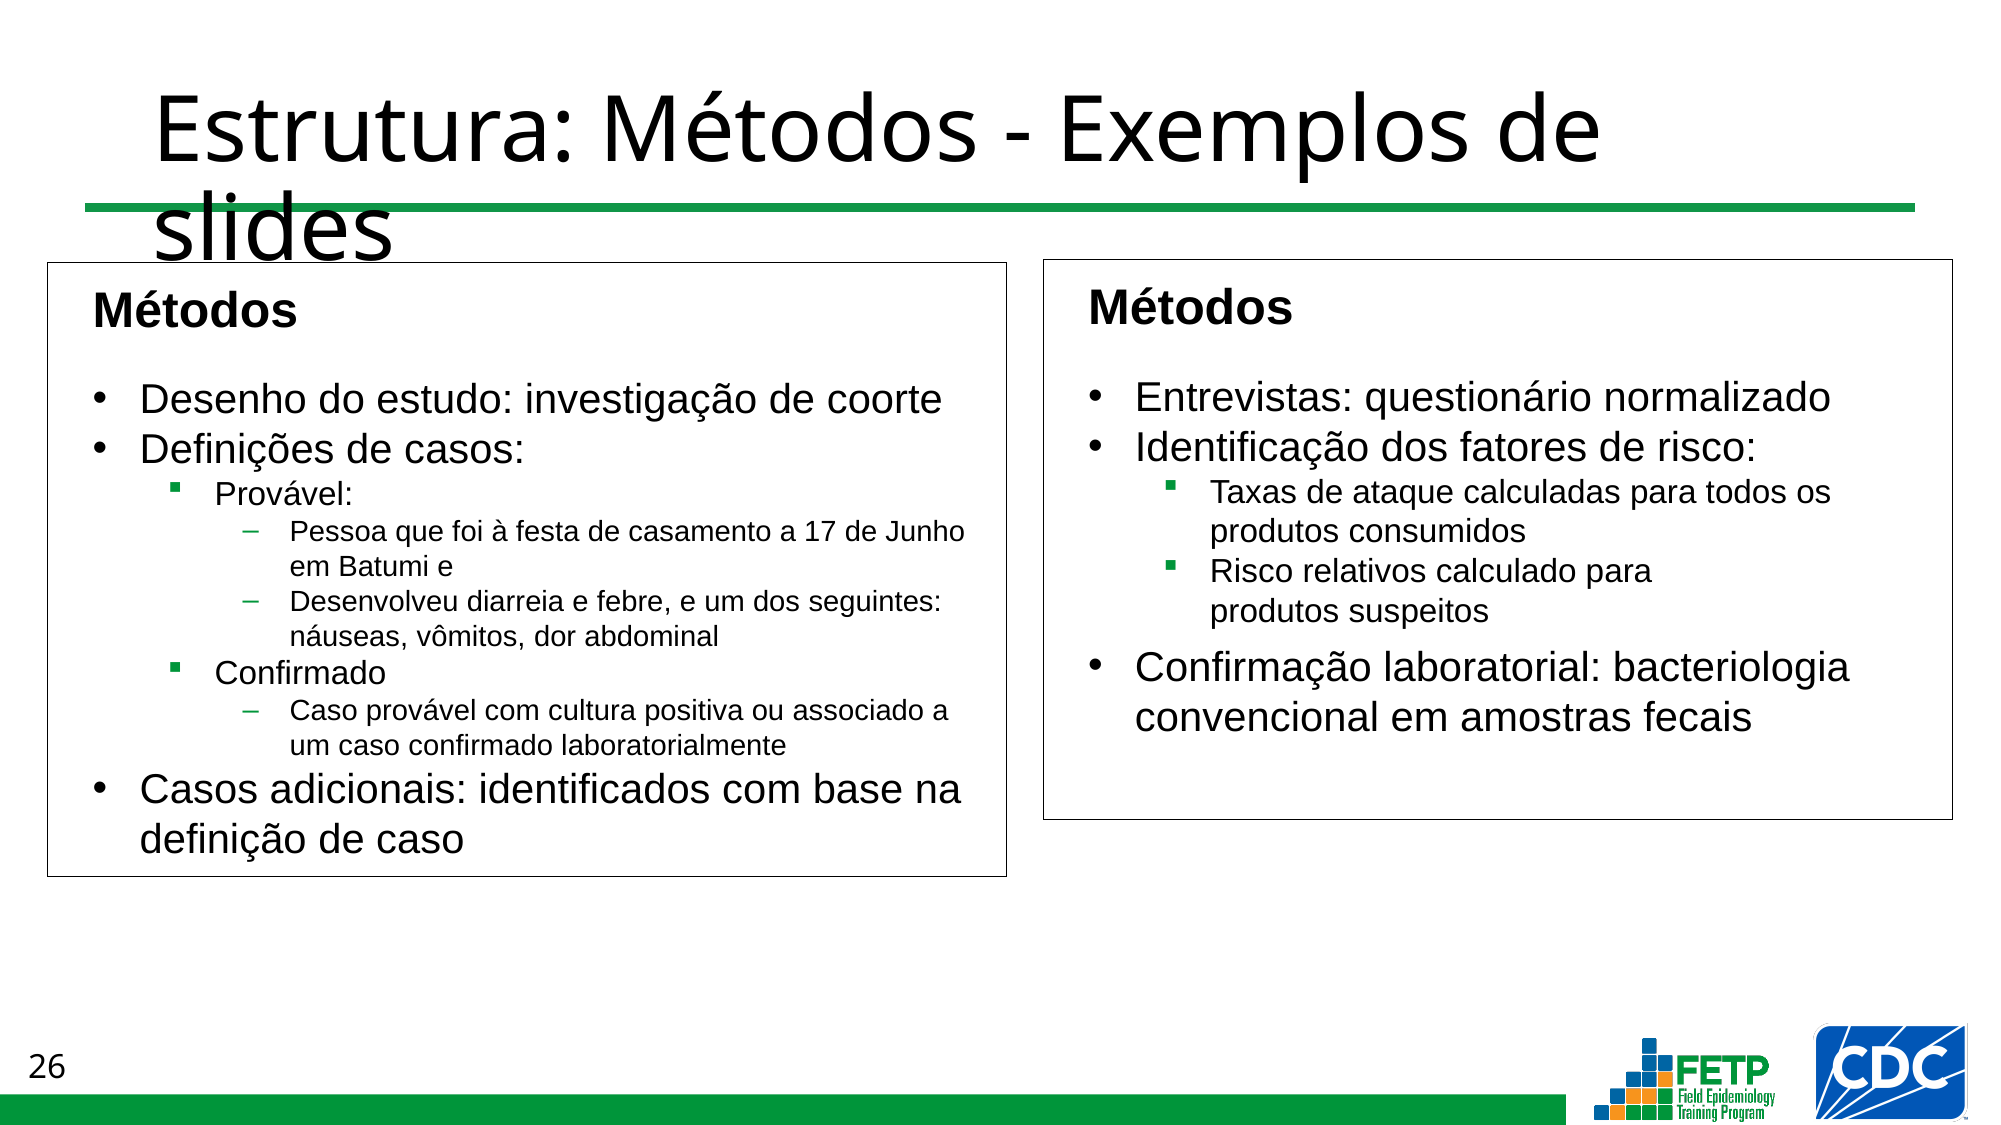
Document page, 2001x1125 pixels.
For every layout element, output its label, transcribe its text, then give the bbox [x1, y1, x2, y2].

picture [1594, 1038, 1775, 1122]
text_box Métodos Desenho do estudo: investigação de coorte Definições de casos: Provável: Pessoa que foi à festa de casamento a 17 de Junho em Batumi e Desenvolveu diarreia e febre, e um dos seguintes: náuseas, vômitos, dor abdominal Confirmado Caso provável com cultura positiva ou associado a um caso confirmado laboratorialmente Casos adicionais: identificados com base na definição de caso [47, 262, 1007, 877]
text_box Métodos Entrevistas: questionário normalizado Identificação dos fatores de risco: Taxas de ataque calculadas para todos os produtos consumidos Risco relativos calculado para produtos suspeitos Confirmação laboratorial: bacteriologia convencional em amostras fecais [1043, 259, 1953, 820]
title Estrutura: Métodos - Exemplos de slides [137, 75, 1863, 207]
picture [1813, 1023, 1968, 1122]
